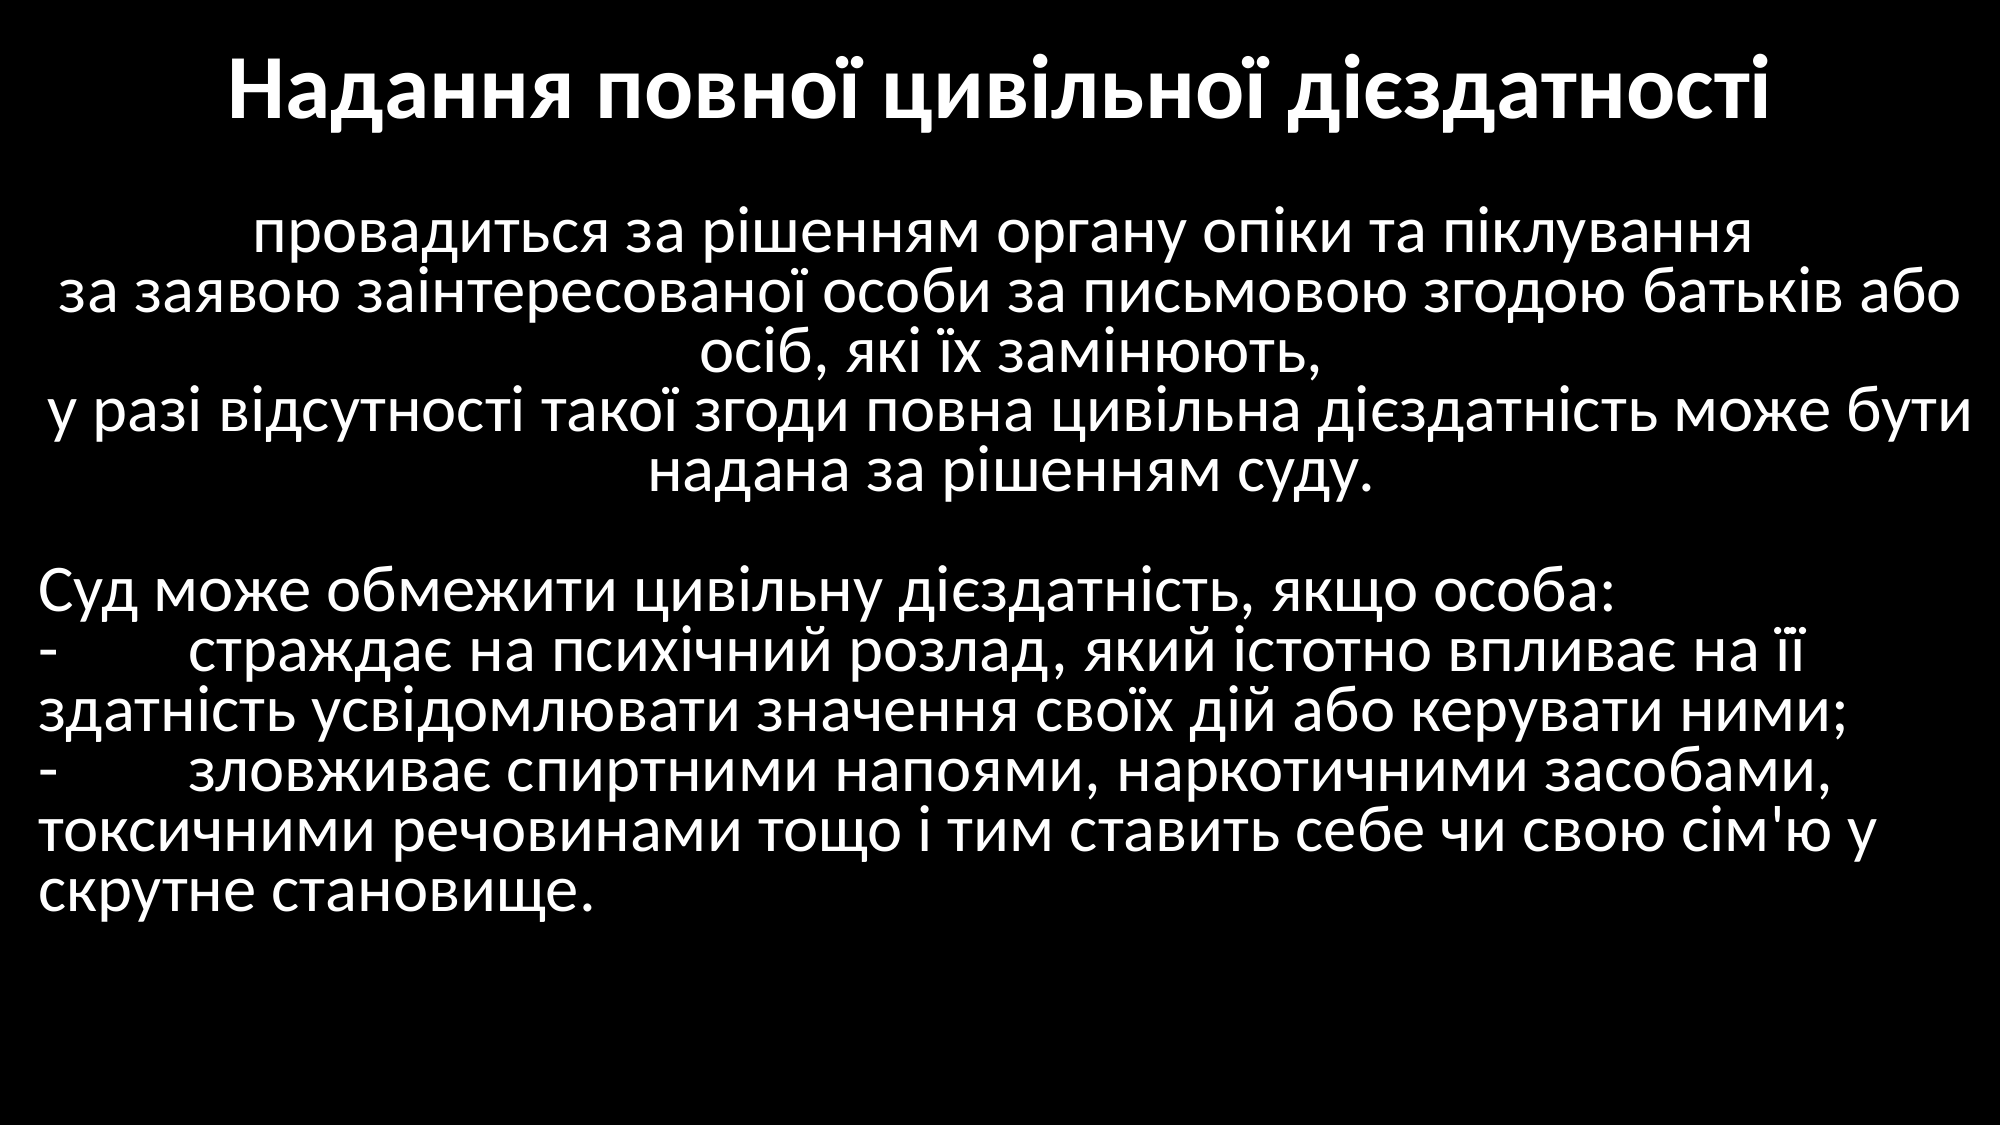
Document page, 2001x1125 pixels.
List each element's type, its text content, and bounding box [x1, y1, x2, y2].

text_box Надання повної цивільної дієздатності провадиться за рішенням органу опіки та піклування за заявою заінтересованої особи за письмовою згодою батьків або осіб, які їх замінюють, у разі відсутності такої згоди повна цивільна дієздатність може бути надана за рішенням суду. Суд може обмежити цивільну дієздатність, якщо особа: - страждає на психічний розлад, який істотно впливає на її здатність усвідомлювати значення своїх дій або керувати ними; - зловживає спиртними напоями, наркотичними засобами, токсичними речовинами тощо і тим ставить себе чи свою сім'ю у скрутне становище. [23, 19, 2000, 931]
